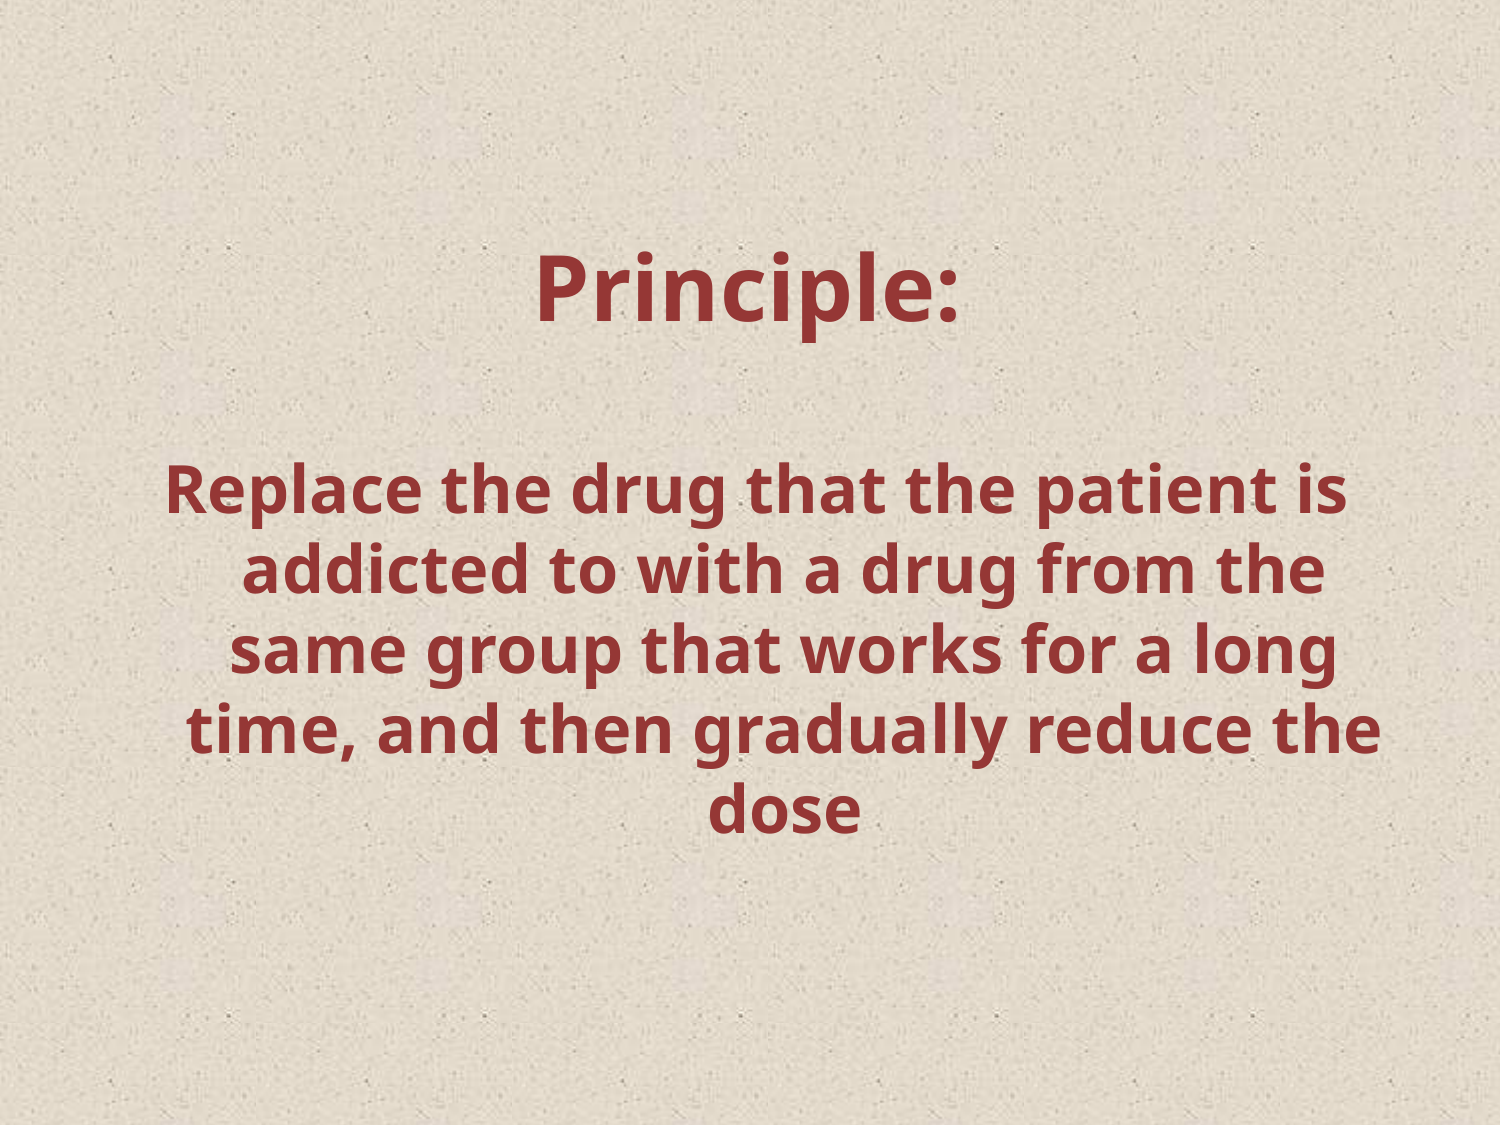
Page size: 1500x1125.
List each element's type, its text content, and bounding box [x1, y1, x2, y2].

picture [0, 0, 1500, 1125]
list Principle: Replace the drug that the patient is addicted to with a drug from the same group that works for a long time, and then gradually reduce the dose [82, 222, 1432, 966]
